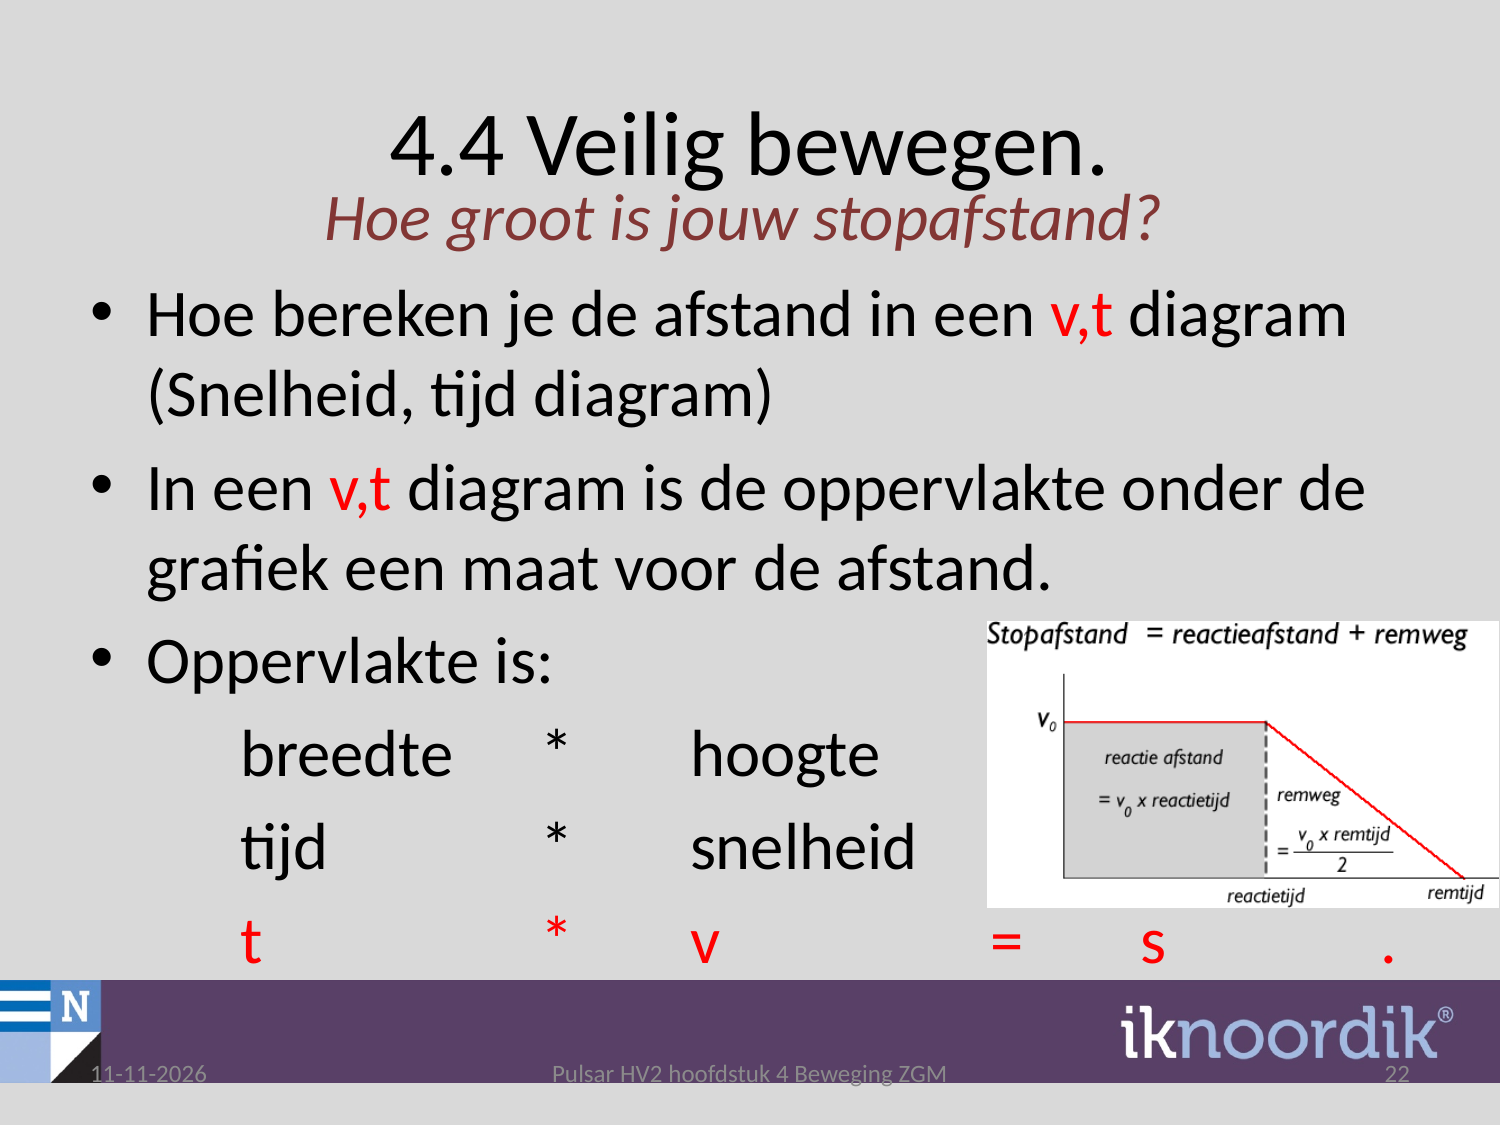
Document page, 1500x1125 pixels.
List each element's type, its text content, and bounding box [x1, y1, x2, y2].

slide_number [75, 1042, 425, 1103]
title 4.4 Veilig bewegen. [74, 44, 1426, 233]
picture [0, 980, 1500, 1083]
text_box Hoe groot is jouw stopafstand? [309, 166, 1191, 262]
footer Pulsar HV2 hoofdstuk 4 Beweging ZGM [512, 1042, 988, 1103]
list Hoe bereken je de afstand in een v,t diagram (Snelheid, tijd diagram) In een v,t diagram is de oppervlakte onder de grafiek een maat voor de afstand. Oppervlakte is: breedte * hoogte tijd * snelheid t * v = s . [74, 262, 1426, 1006]
slide_number 22 [1074, 1042, 1425, 1103]
picture [987, 621, 1500, 908]
